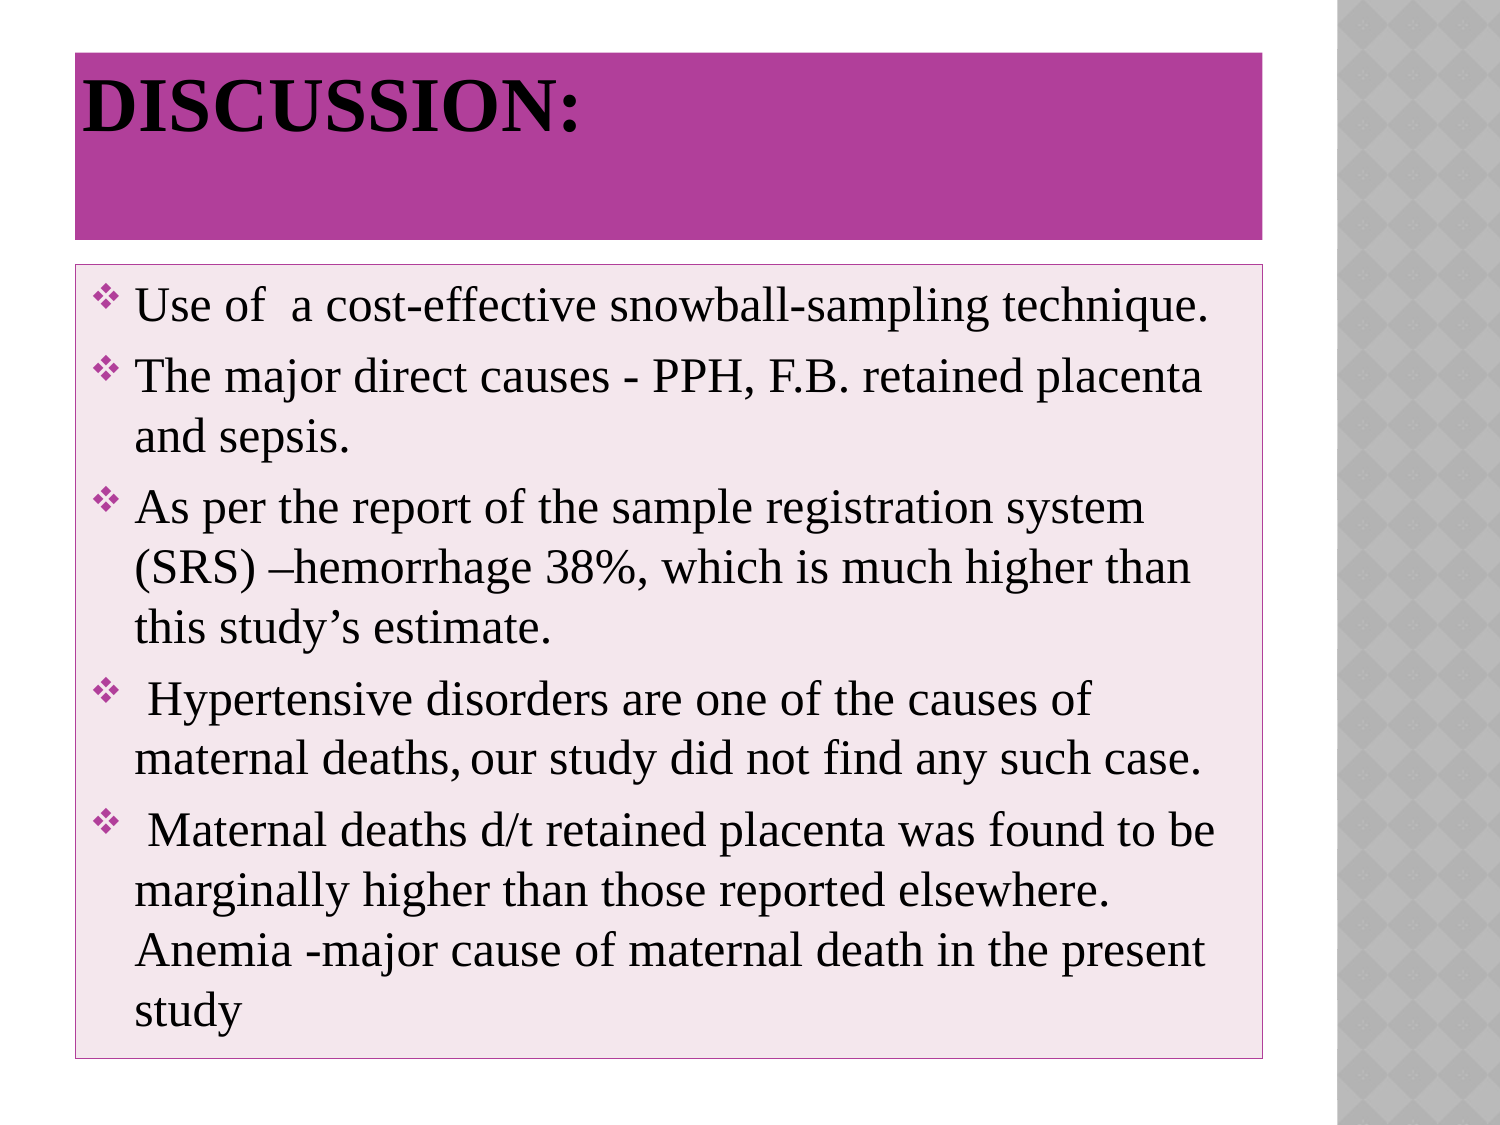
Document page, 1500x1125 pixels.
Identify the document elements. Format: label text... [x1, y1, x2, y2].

list Use of a cost-effective snowball-sampling technique. The major direct causes - PPH, F.B. retained placenta and sepsis. As per the report of the sample registration system (SRS) –hemorrhage 38%, which is much higher than this study’s estimate. Hypertensive disorders are one of the causes of maternal deaths, our study did not find any such case. Maternal deaths d/t retained placenta was found to be marginally higher than those reported elsewhere. Anemia -major cause of maternal death in the present study [75, 264, 1263, 1059]
title Discussion: [75, 52, 1263, 240]
